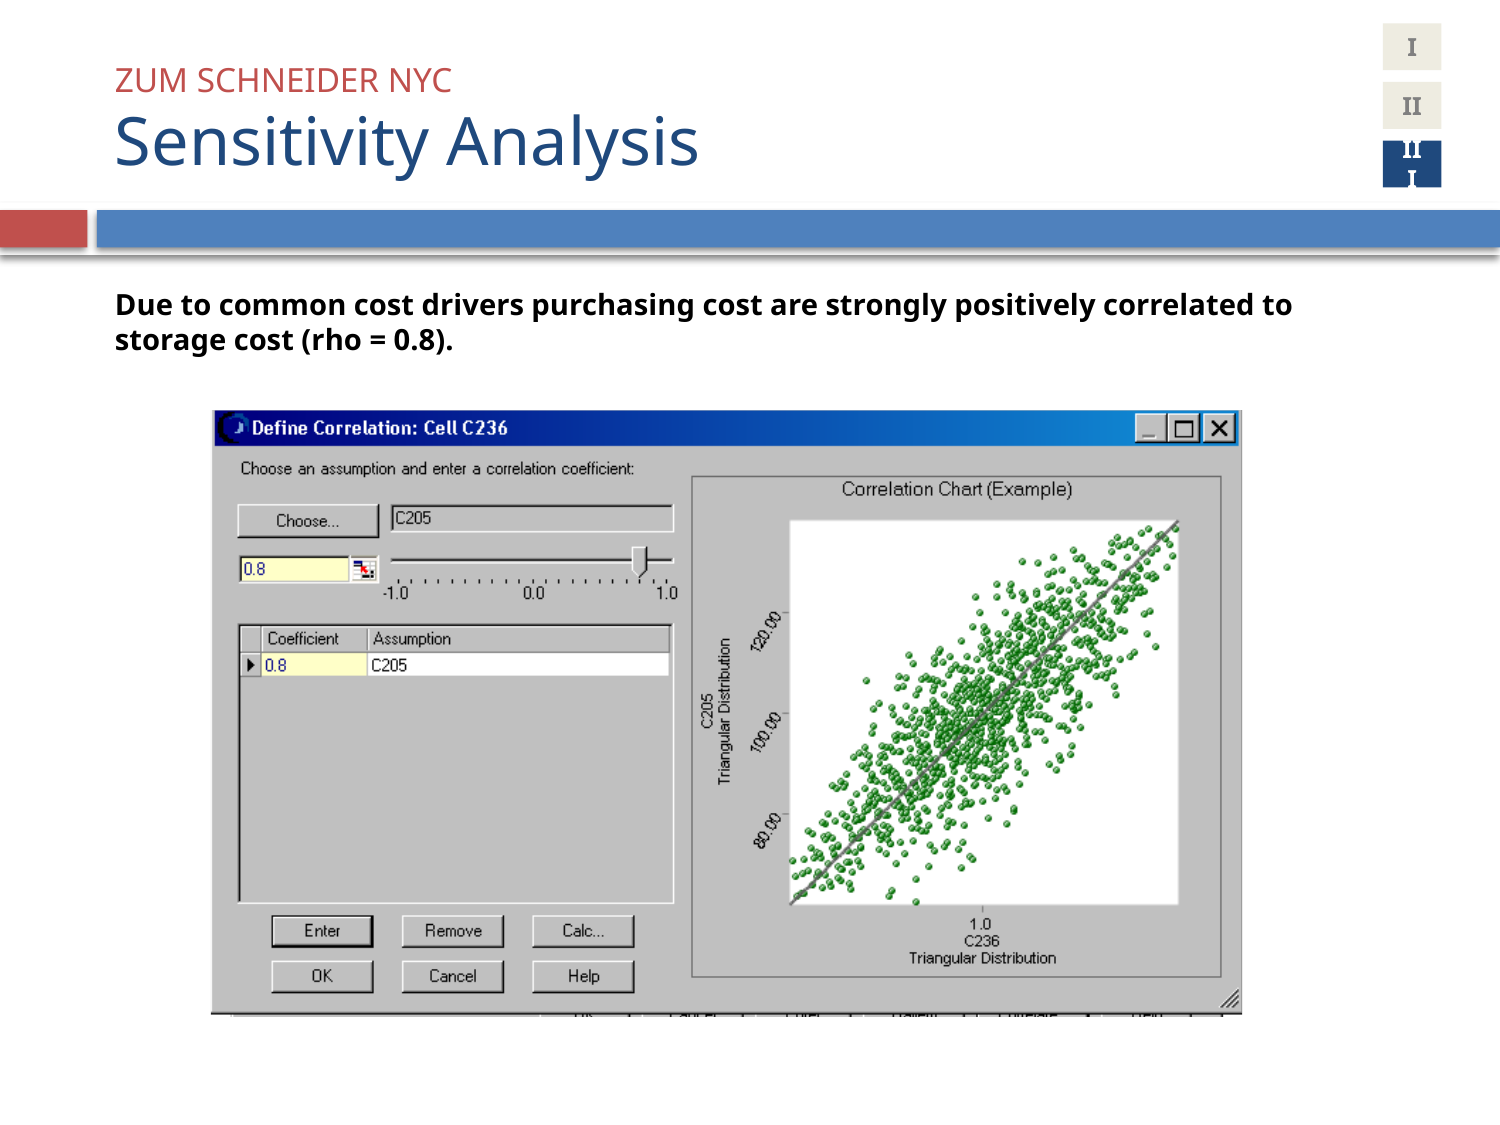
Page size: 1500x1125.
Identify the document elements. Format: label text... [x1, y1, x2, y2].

text_box I [1381, 22, 1443, 72]
text_box III [1381, 139, 1443, 189]
text_box II [1381, 80, 1443, 130]
text_box Due to common cost drivers purchasing cost are strongly positively correlated to storage cost (rho = 0.8). [100, 278, 1395, 364]
title ZUM SCHNEIDER NYC Sensitivity Analysis [99, 37, 1438, 200]
picture [210, 409, 1243, 1017]
